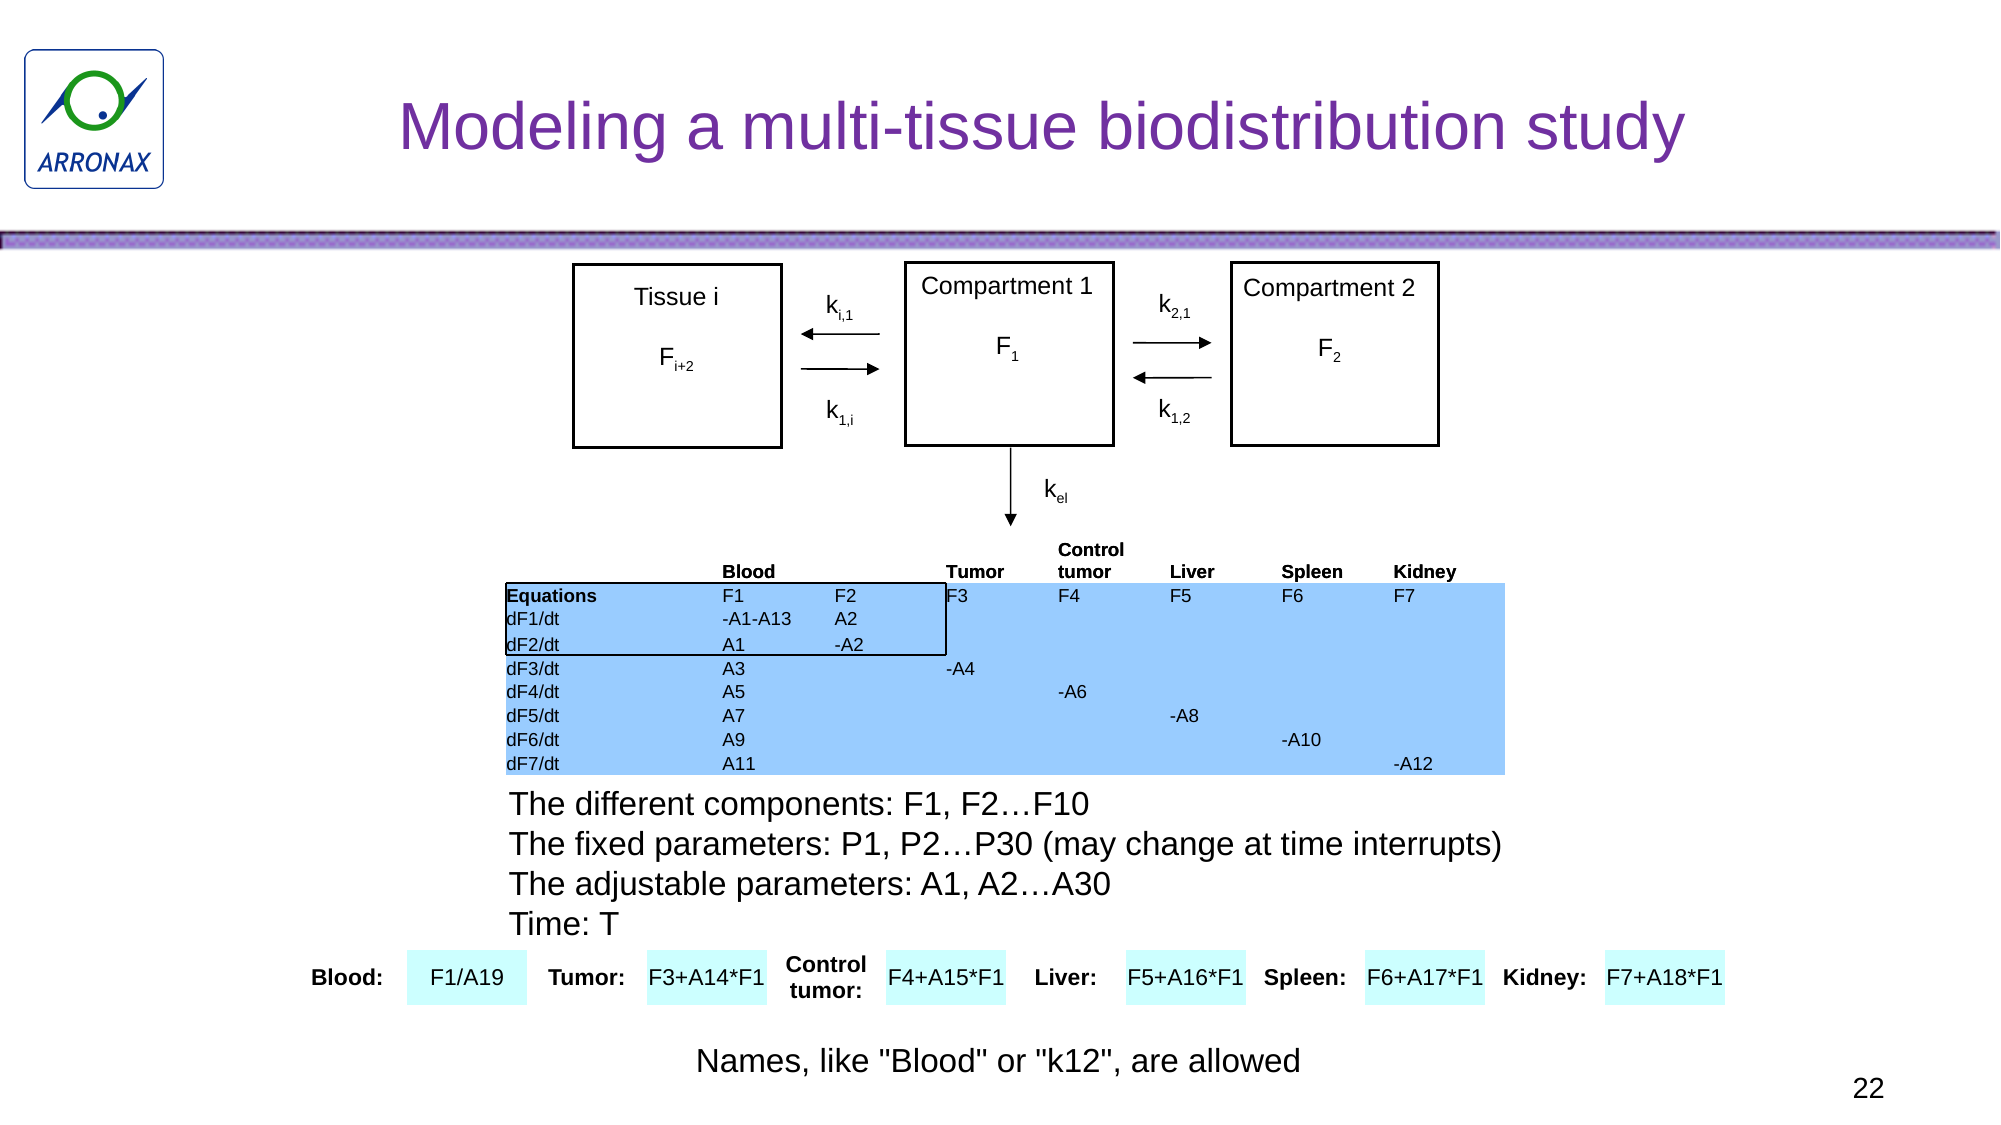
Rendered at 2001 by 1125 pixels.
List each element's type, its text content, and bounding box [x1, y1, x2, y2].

table_header F3+A14*F1 [647, 950, 767, 1005]
title Modeling a multi-tissue biodistribution study [202, 45, 1900, 200]
table_header Liver: [1006, 950, 1126, 1005]
table_header Spleen: [1246, 950, 1365, 1005]
table_header Blood: [287, 950, 407, 1005]
text_box The different components: F1, F2…F10 The fixed parameters: P1, P2…P30 (may change at time interrupts) The adjustable parameters: A1, A2…A30 Time: T [493, 774, 1519, 950]
table_header Kidney: [1485, 950, 1605, 1005]
table_header Tumor: [527, 950, 647, 1005]
picture [24, 49, 164, 189]
table_header F7+A18*F1 [1605, 950, 1725, 1005]
table_header Control tumor: [767, 950, 886, 1005]
table_header F5+A16*F1 [1126, 950, 1246, 1005]
text_box Names, like "Blood" or "k12", are allowed [681, 1031, 1318, 1087]
table_header F4+A15*F1 [886, 950, 1006, 1005]
slide_number 22 [1433, 1061, 1901, 1113]
table_header F6+A17*F1 [1365, 950, 1485, 1005]
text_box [573, 262, 1440, 527]
table_header F1/A19 [407, 950, 527, 1005]
picture [504, 537, 1508, 777]
picture [0, 225, 2000, 263]
